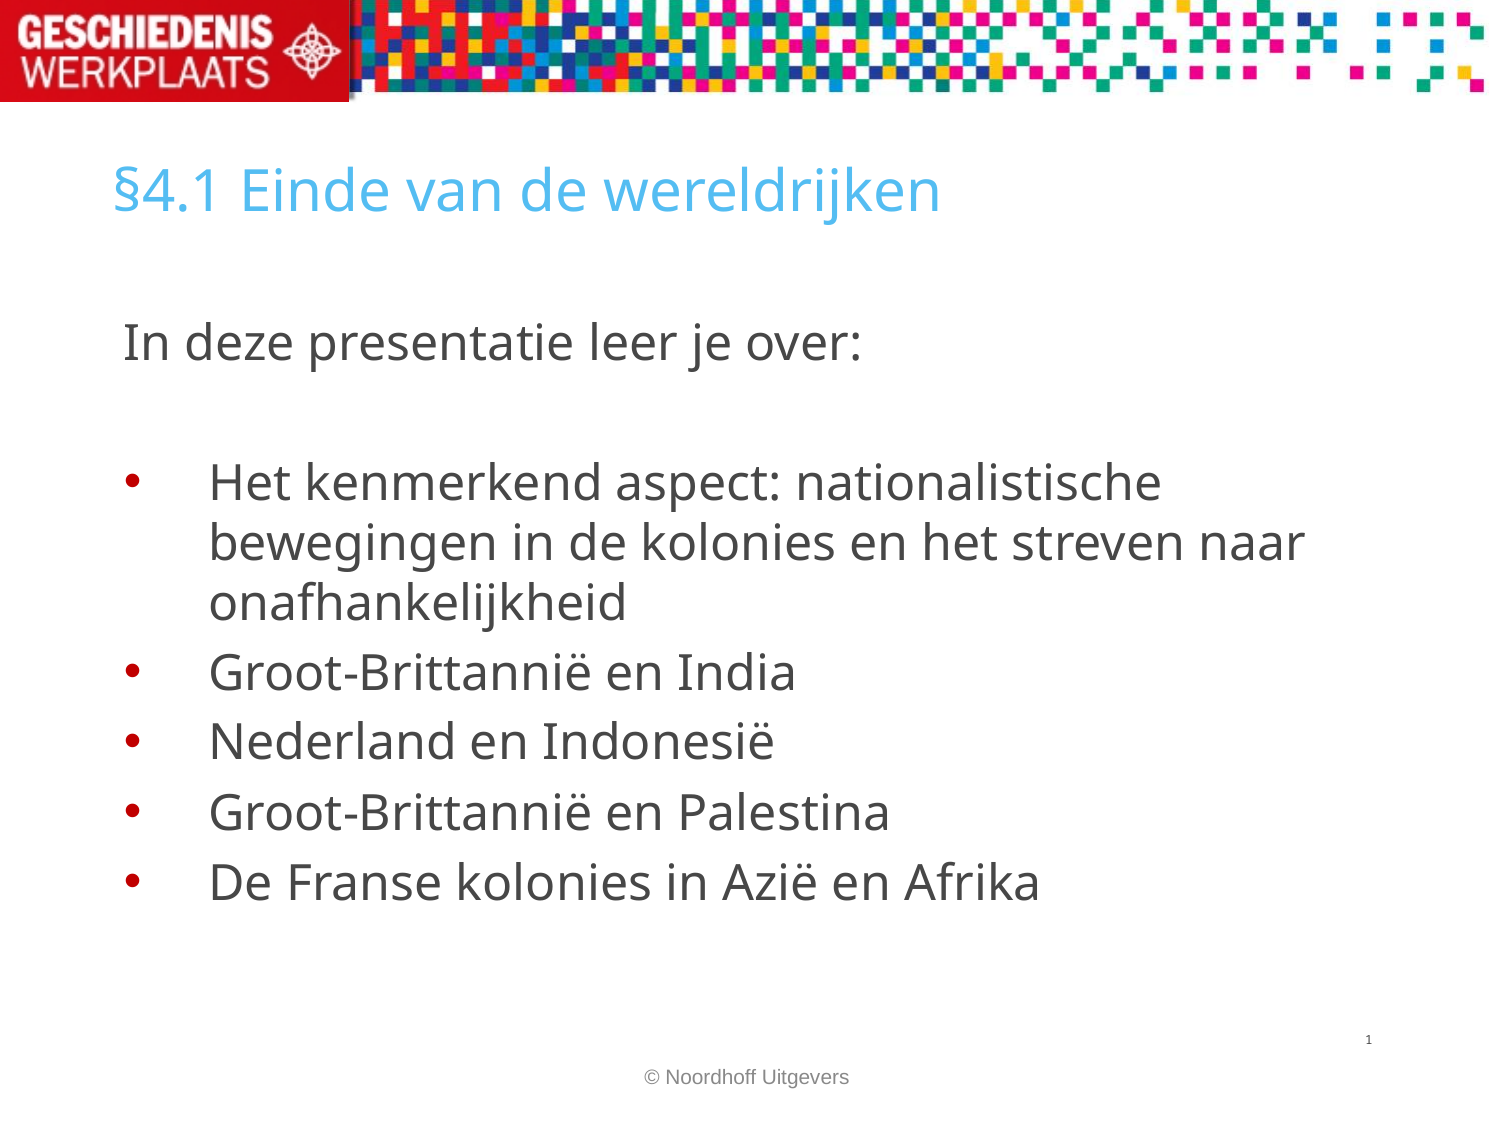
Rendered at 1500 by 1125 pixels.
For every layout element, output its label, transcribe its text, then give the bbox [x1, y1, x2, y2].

title §4.1 Einde van de wereldrijken [112, 145, 1401, 256]
slide_number 1 [1325, 1025, 1388, 1063]
text_box © Noordhoff Uitgevers [512, 1045, 988, 1106]
list In deze presentatie leer je over: Het kenmerkend aspect: nationalistische bewegingen in de kolonies en het streven naar onafhankelijkheid Groot-Brittannië en India Nederland en Indonesië Groot-Brittannië en Palestina De Franse kolonies in Azië en Afrika [123, 302, 1421, 988]
picture [0, 0, 1500, 1125]
